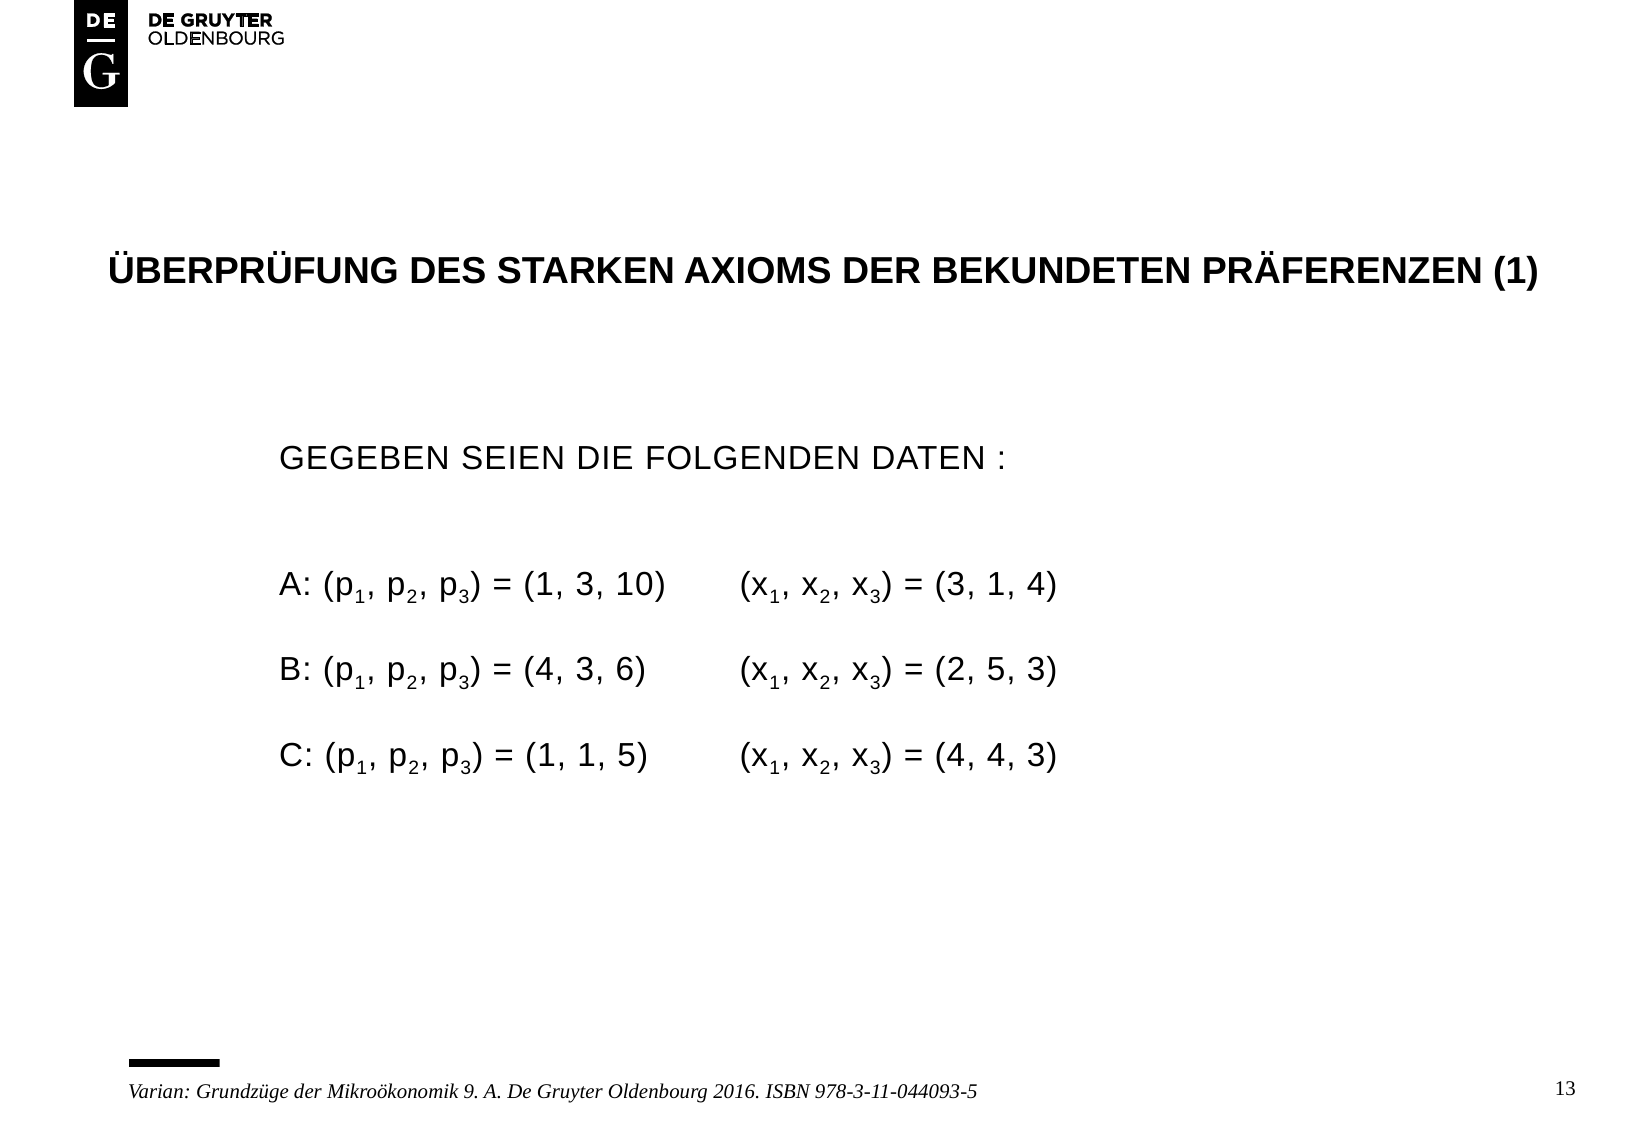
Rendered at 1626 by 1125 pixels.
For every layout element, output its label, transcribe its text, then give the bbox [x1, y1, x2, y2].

list gegeben seien die folgenden daten : A: (p1, p2, p3) = (1, 3, 10) (x1, x2, x3) = (3, 1, 4) B: (p1, p2, p3) = (4, 3, 6) (x1, x2, x3) = (2, 5, 3) C: (p1, p2, p3) = (1, 1, 5) (x1, x2, x3) = (4, 4, 3) [129, 355, 1556, 1018]
slide_number 13 [1554, 1074, 1614, 1104]
title Überprüfung des starken axioms der bekundeten präferenzen (1) [108, 245, 1574, 328]
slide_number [128, 1077, 1539, 1108]
